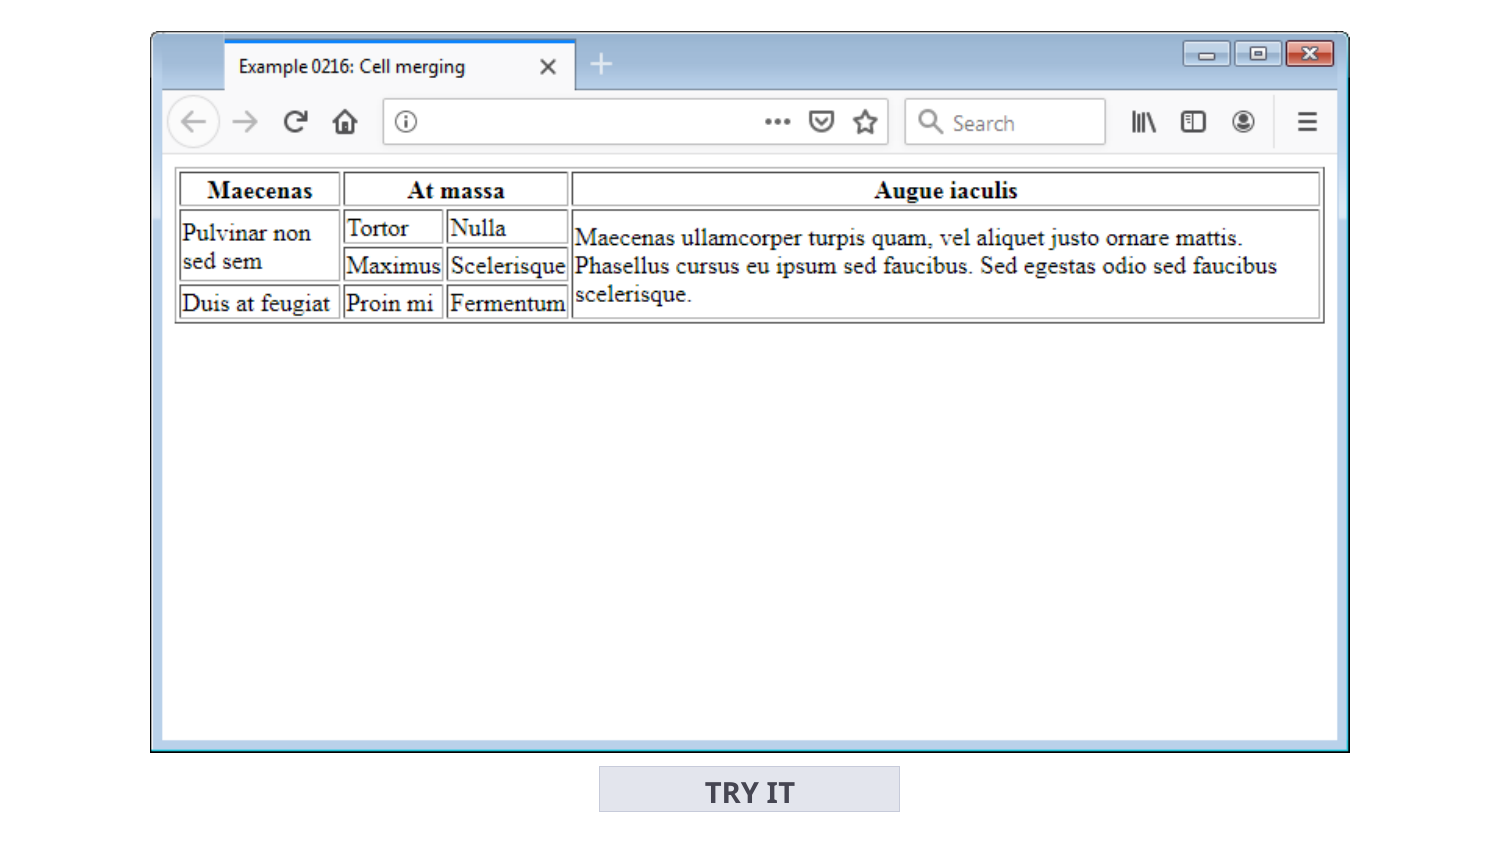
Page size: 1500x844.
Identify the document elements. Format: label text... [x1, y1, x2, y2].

picture [149, 31, 1351, 753]
text_box TRY IT [599, 766, 900, 812]
